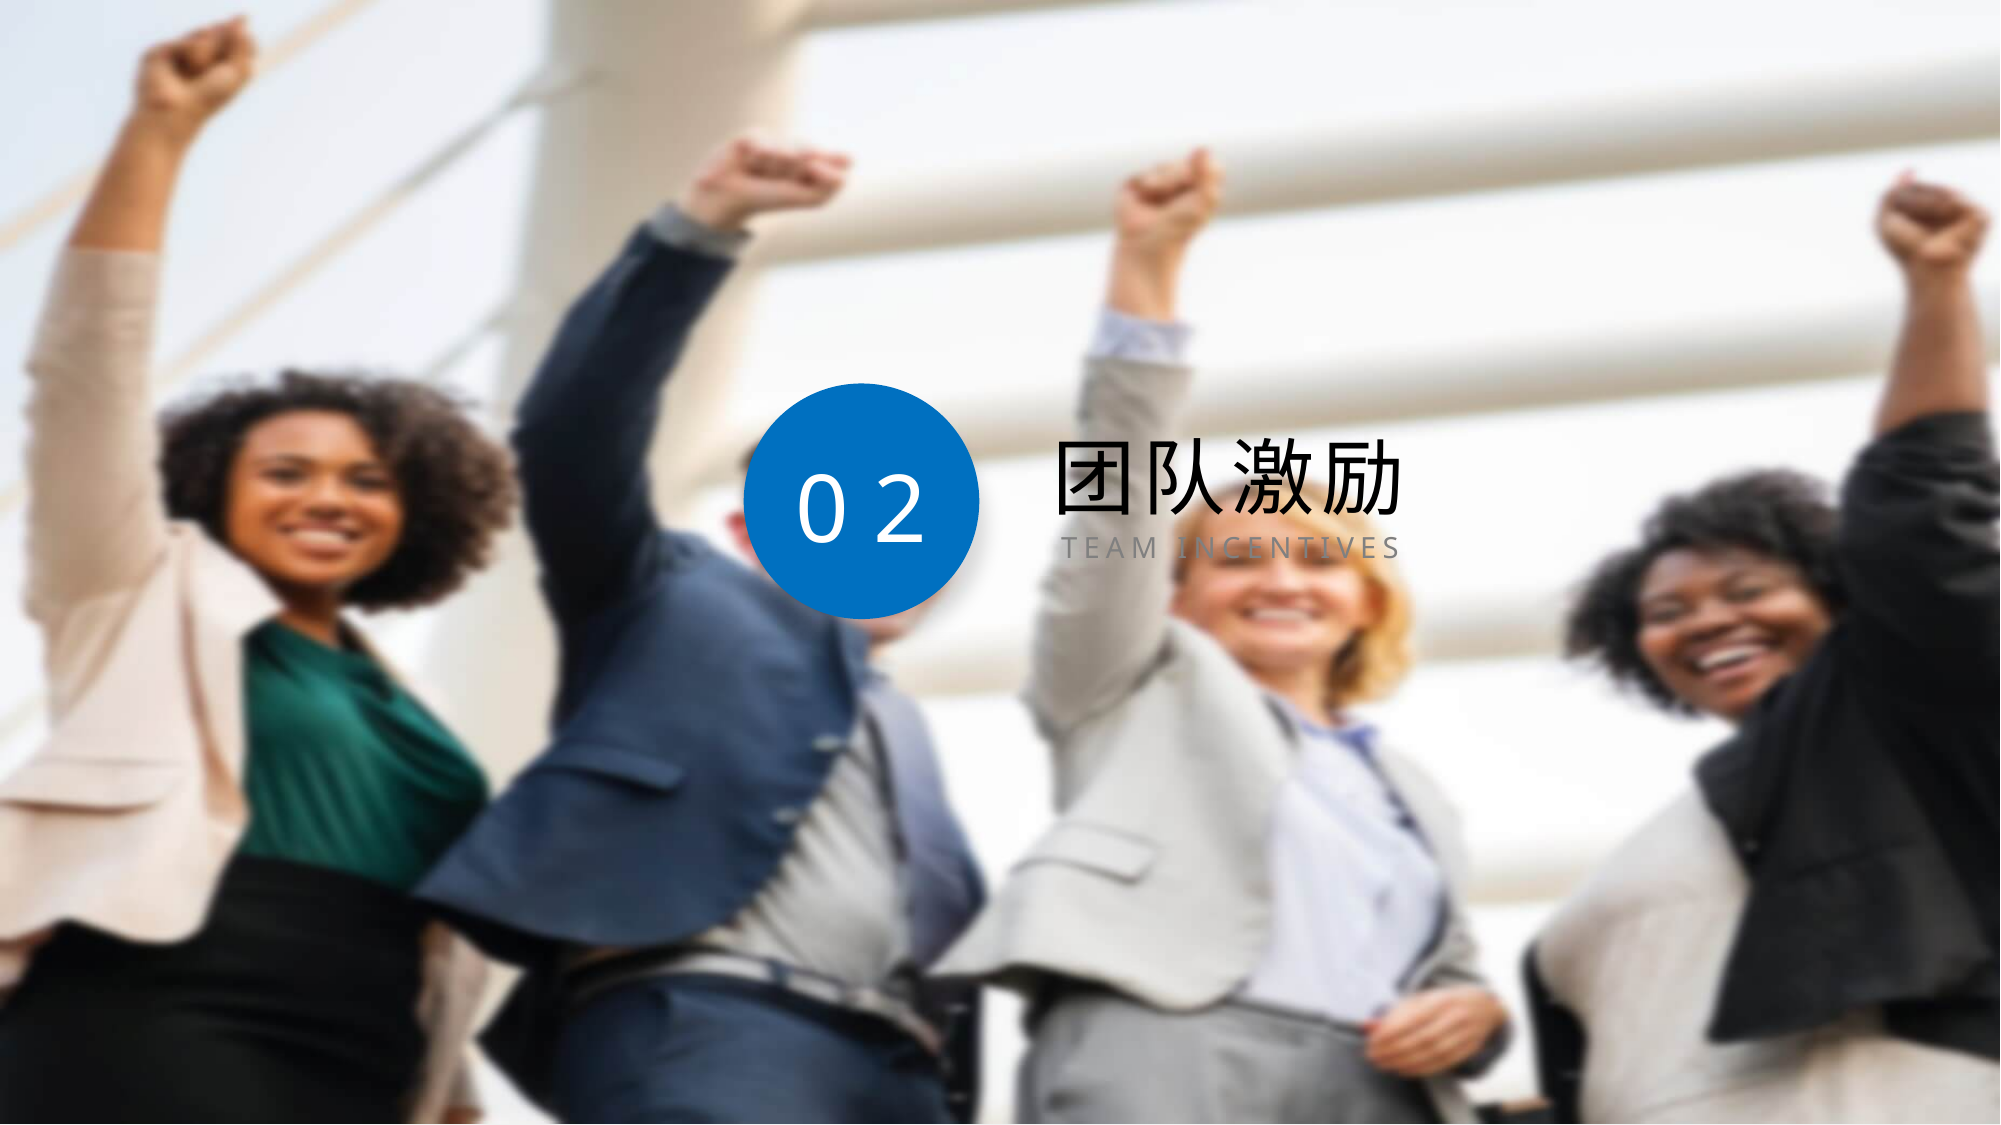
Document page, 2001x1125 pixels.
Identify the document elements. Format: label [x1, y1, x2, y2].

text_box [1038, 417, 1546, 608]
picture [0, 0, 2000, 1124]
